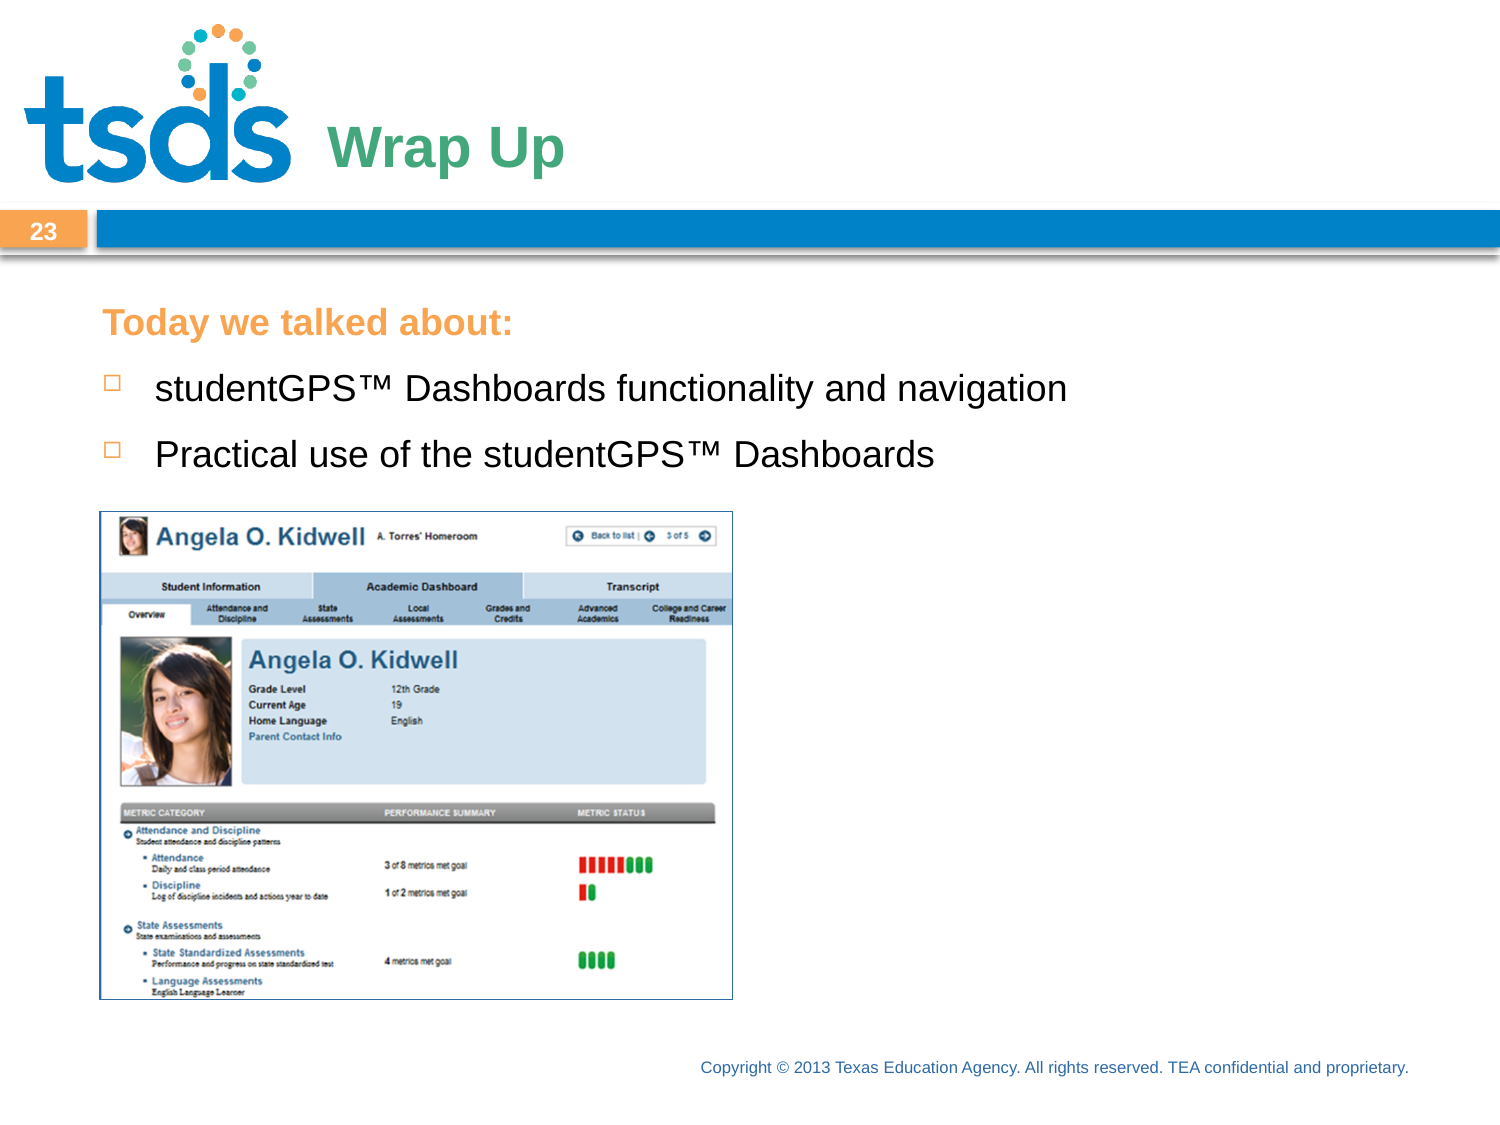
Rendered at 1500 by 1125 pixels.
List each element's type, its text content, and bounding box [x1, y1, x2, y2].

picture [100, 512, 733, 999]
slide_number 22 [0, 210, 88, 251]
list Today we talked about: studentGPS™ Dashboards functionality and navigation Practical use of the studentGPS™ Dashboards [87, 287, 1463, 1025]
title Wrap Up [312, 75, 1438, 213]
picture [24, 24, 291, 191]
